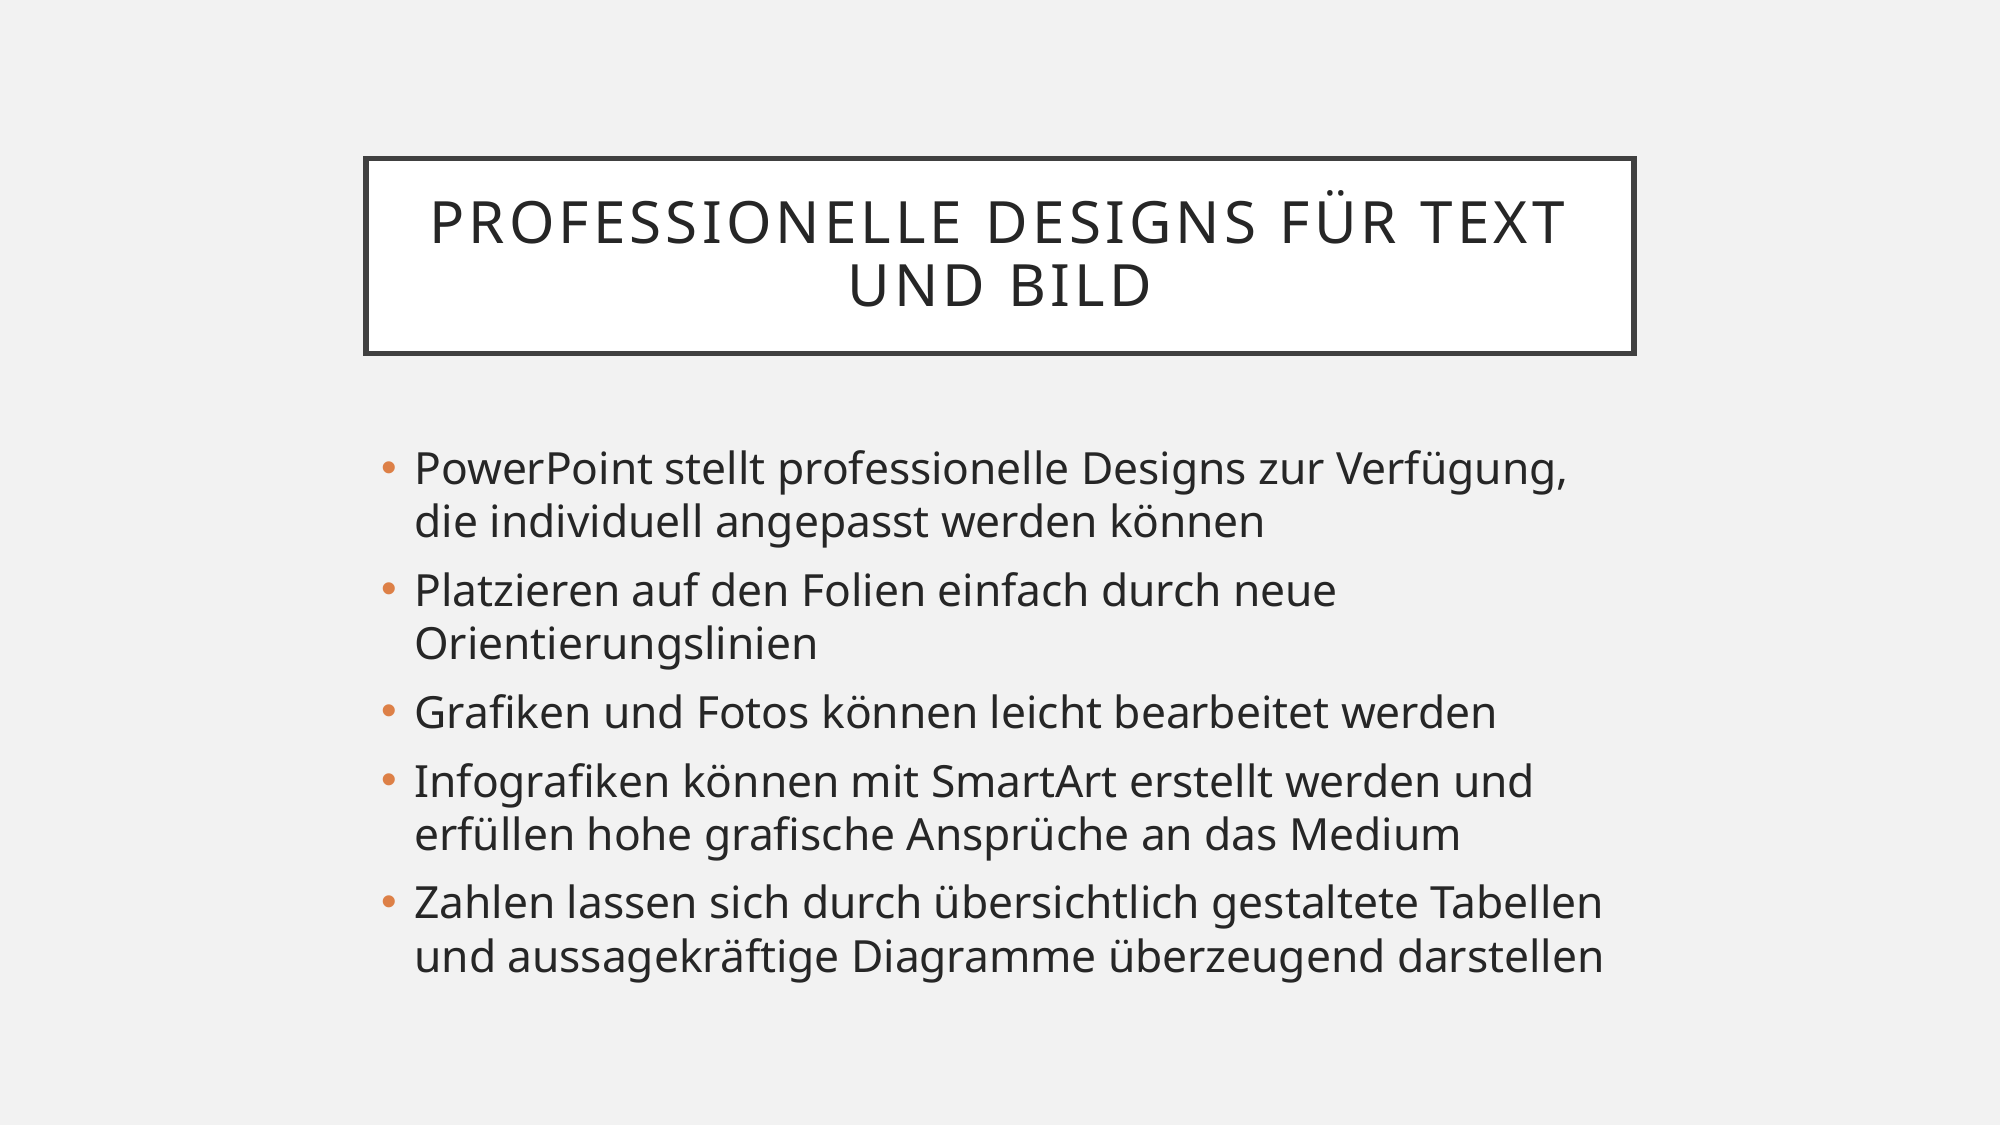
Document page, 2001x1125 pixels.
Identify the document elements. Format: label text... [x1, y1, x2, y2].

list PowerPoint stellt professionelle Designs zur Verfügung, die individuell angepasst werden können Platzieren auf den Folien einfach durch neue Orientierungslinien Grafiken und Fotos können leicht bearbeitet werden Infografiken können mit SmartArt erstellt werden und erfüllen hohe grafische Ansprüche an das Medium Zahlen lassen sich durch übersichtlich gestaltete Tabellen und aussagekräftige Diagramme überzeugend darstellen [366, 432, 1634, 999]
title Professionelle Designs für Text und Bild [363, 156, 1637, 356]
